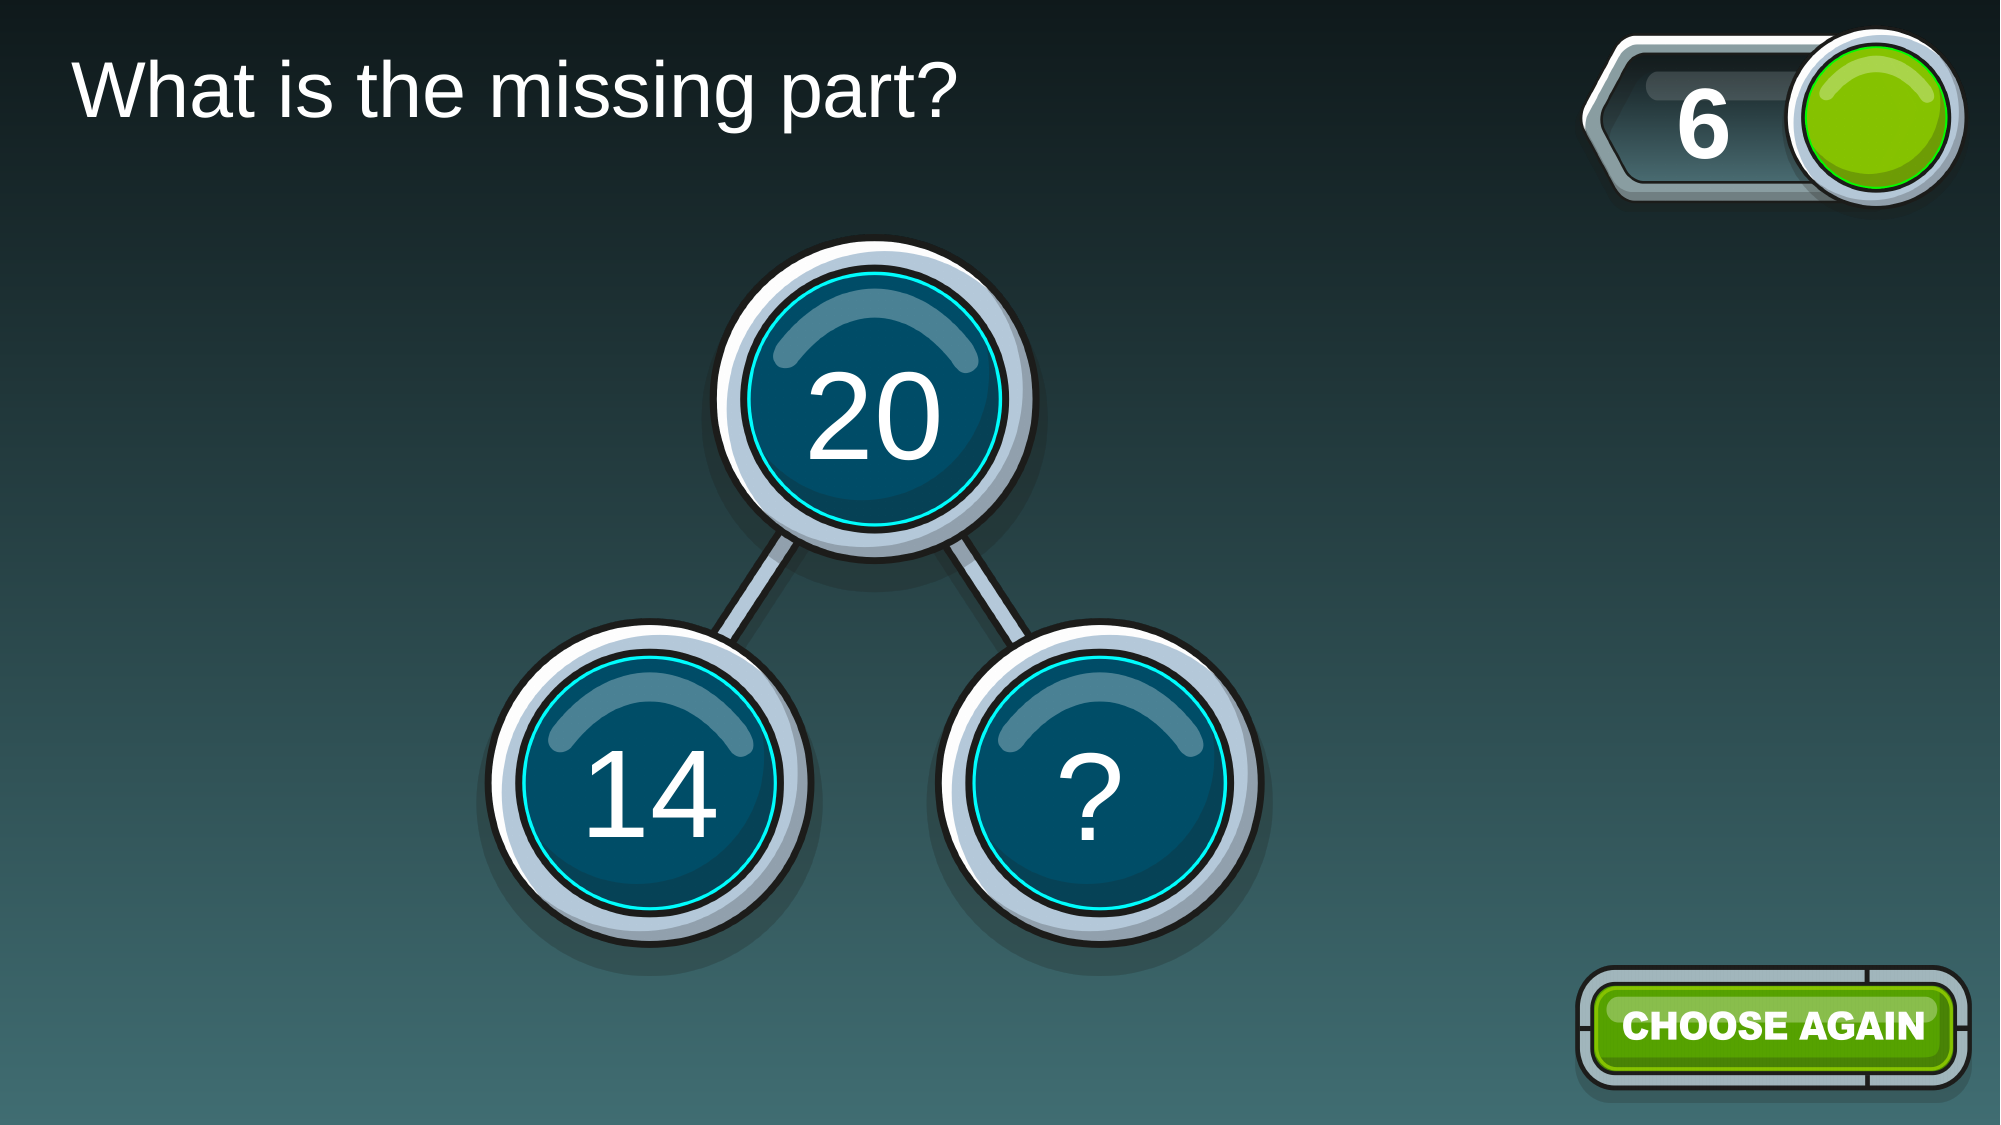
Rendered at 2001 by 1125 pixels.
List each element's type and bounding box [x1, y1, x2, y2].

picture [1575, 965, 1972, 1104]
picture [1575, 25, 1971, 221]
text_box [55, 30, 1544, 165]
picture [475, 234, 1273, 976]
